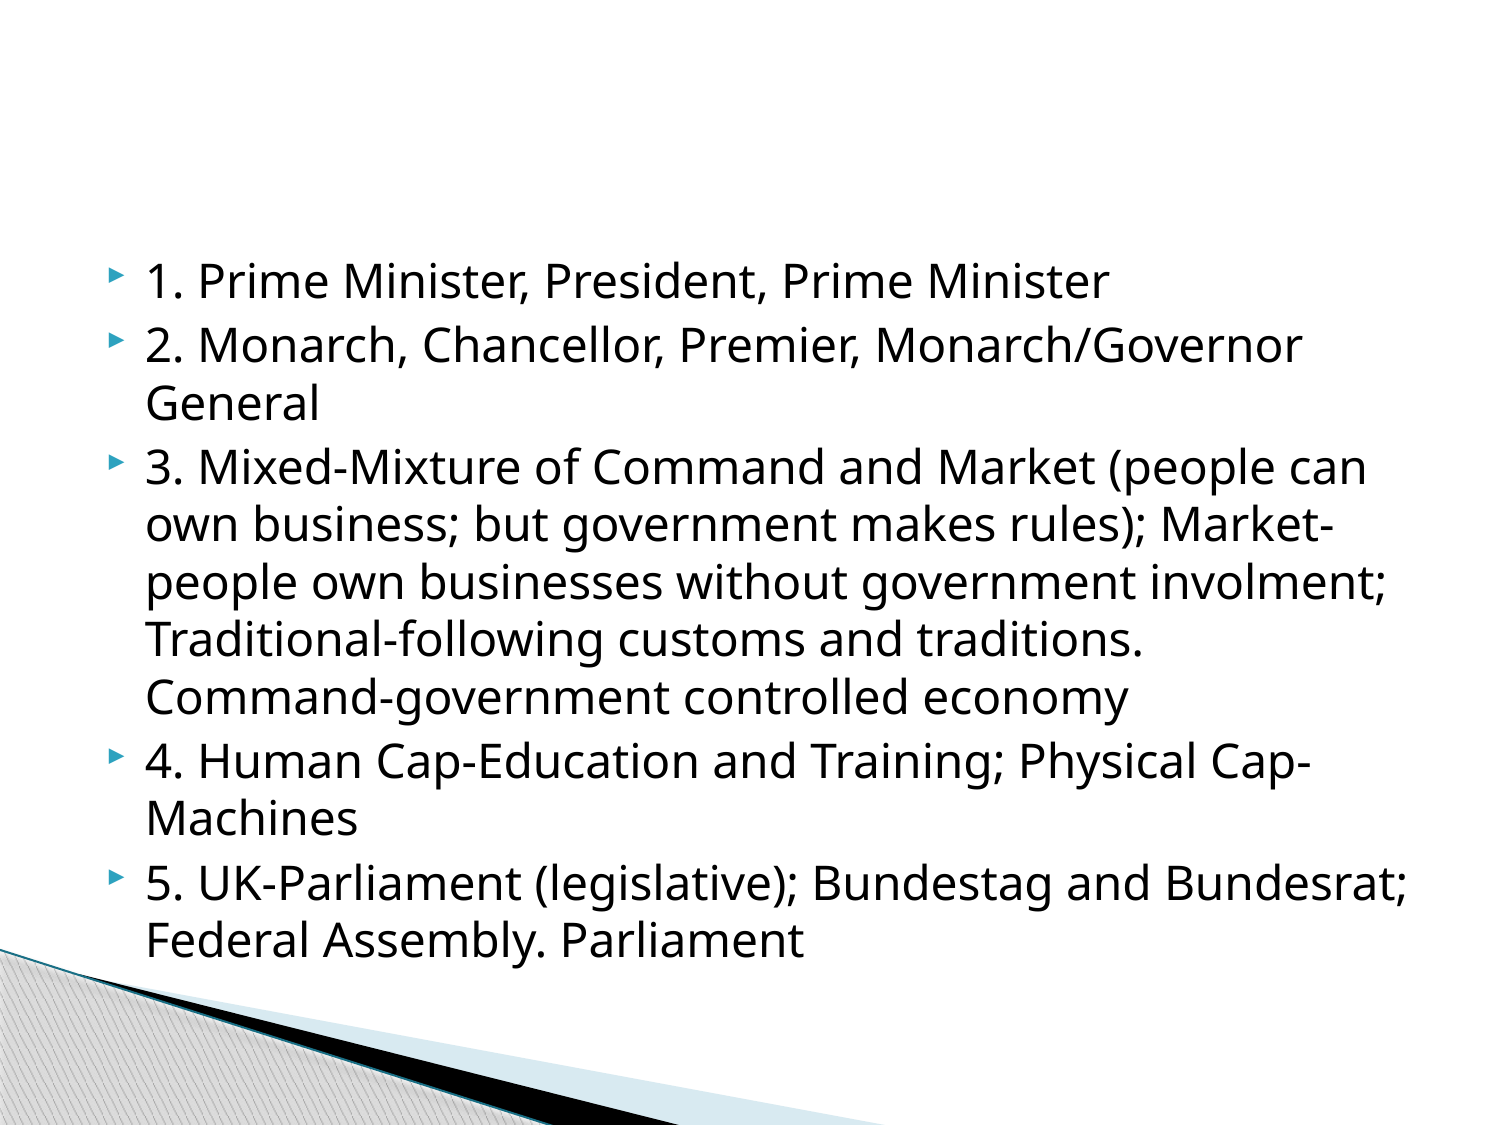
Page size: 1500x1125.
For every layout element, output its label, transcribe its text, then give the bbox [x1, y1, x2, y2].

list 1. Prime Minister, President, Prime Minister 2. Monarch, Chancellor, Premier, Monarch/Governor General 3. Mixed-Mixture of Command and Market (people can own business; but government makes rules); Market-people own businesses without government involment; Traditional-following customs and traditions. Command-government controlled economy 4. Human Cap-Education and Training; Physical Cap- Machines 5. UK-Parliament (legislative); Bundestag and Bundesrat; Federal Assembly. Parliament [75, 243, 1425, 986]
